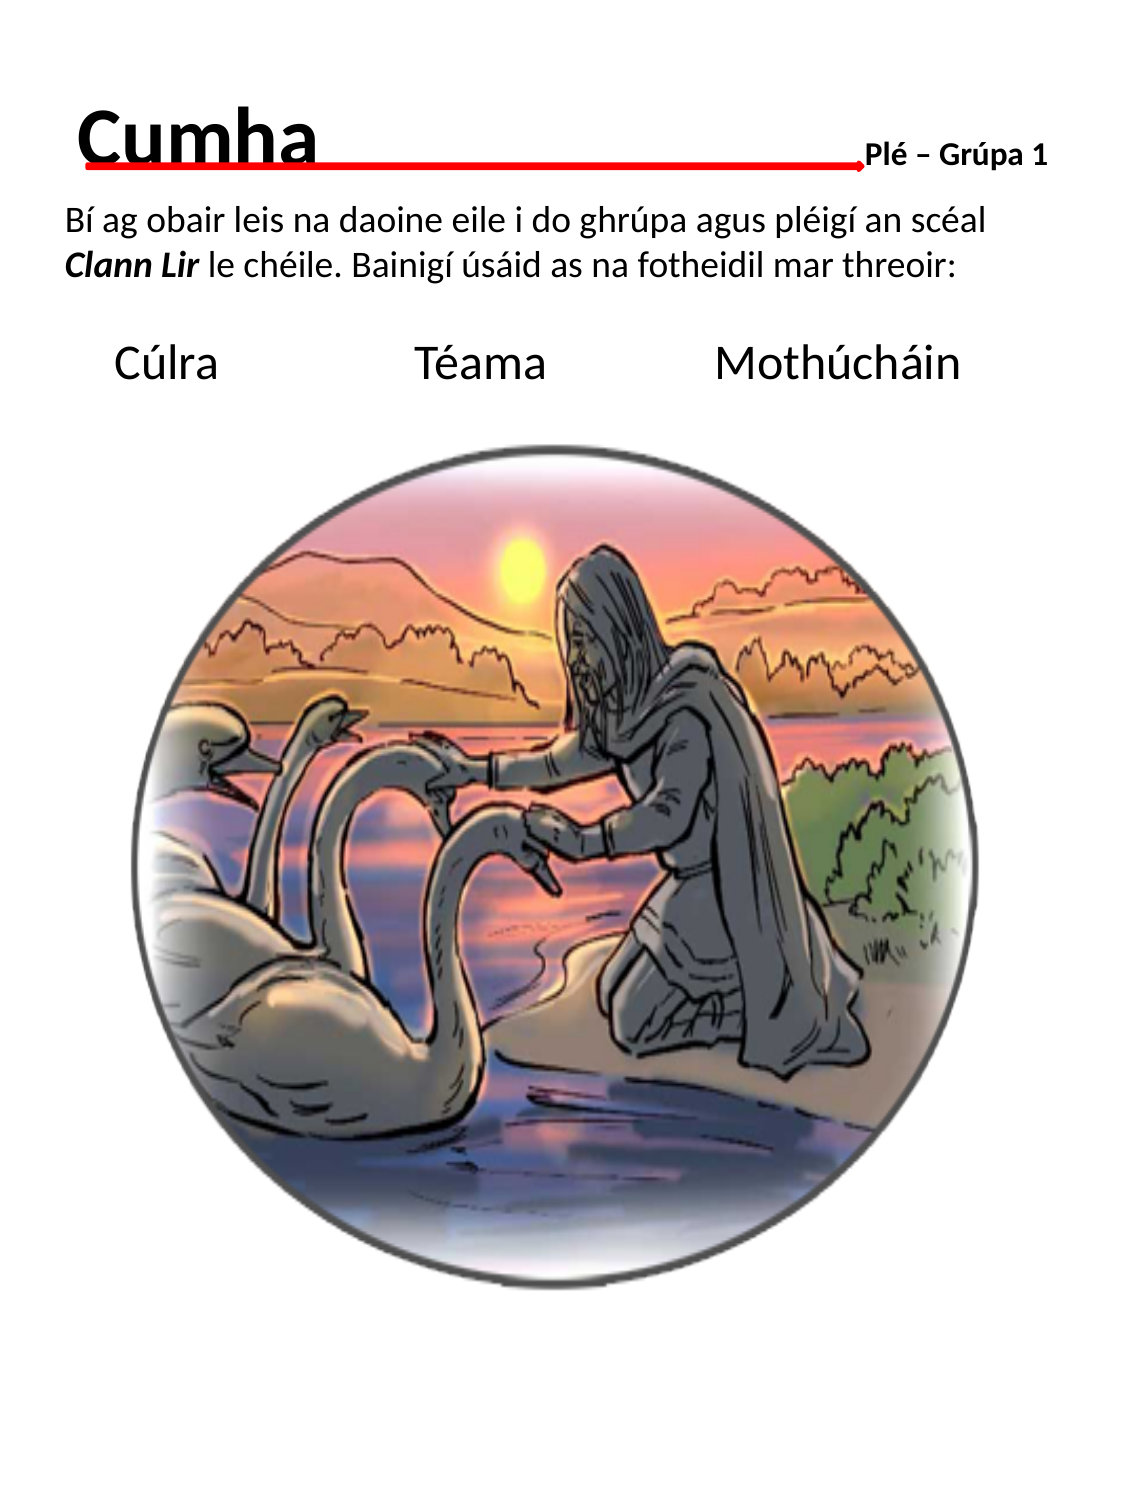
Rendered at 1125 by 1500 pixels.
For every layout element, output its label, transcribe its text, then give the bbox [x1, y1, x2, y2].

text_box Cumha Plé – Grúpa 1 [62, 62, 1075, 203]
text_box Bí ag obair leis na daoine eile i do ghrúpa agus pléigí an scéal Clann Lir le chéile. Bainigí úsáid as na fotheidil mar threoir: Cúlra Téama Mothúcháin [49, 187, 1038, 398]
picture [124, 437, 988, 1318]
text_box [85, 160, 865, 172]
